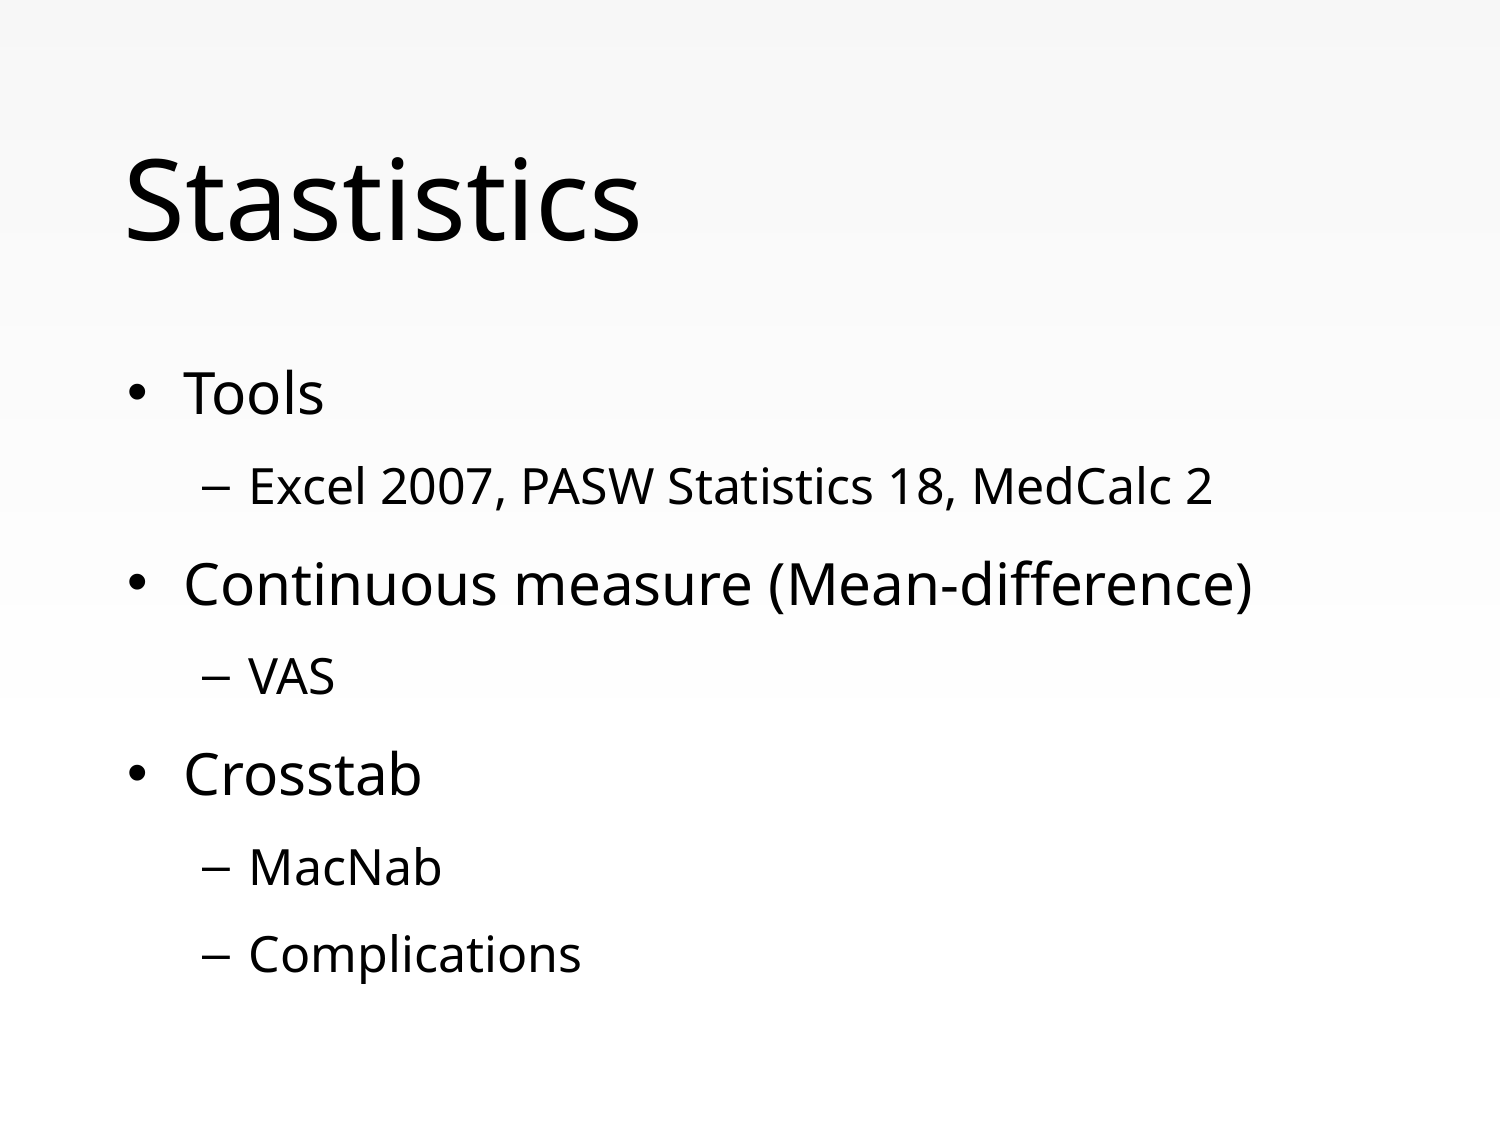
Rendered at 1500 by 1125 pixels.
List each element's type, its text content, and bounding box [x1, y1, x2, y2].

list Tools Excel 2007, PASW Statistics 18, MedCalc 2 Continuous measure (Mean-difference) VAS Crosstab MacNab Complications [112, 327, 1424, 1000]
title Stastistics [108, 101, 1424, 290]
